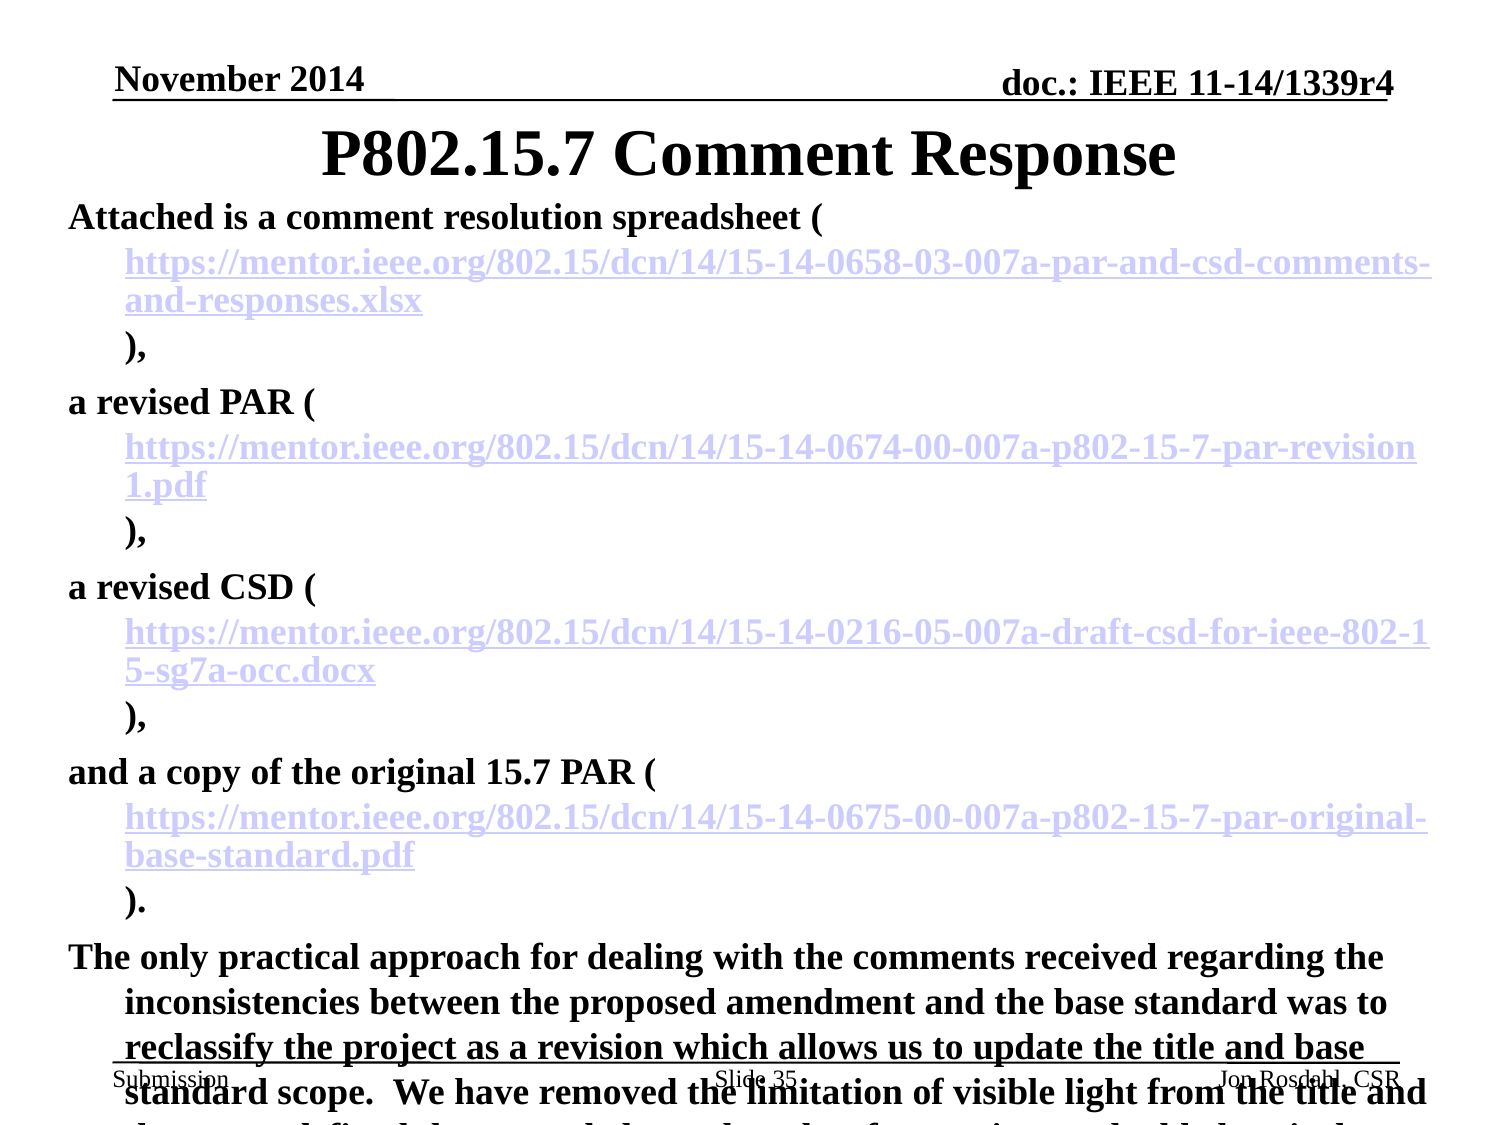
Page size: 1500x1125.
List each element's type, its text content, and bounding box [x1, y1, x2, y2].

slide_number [114, 54, 423, 100]
title P802.15.7 Comment Response [112, 112, 1388, 184]
footer Jon Rosdahl, CSR [878, 1061, 1402, 1093]
list Attached is a comment resolution spreadsheet (https://mentor.ieee.org/802.15/dcn/14/15-14-0658-03-007a-par-and-csd-comments-and-responses.xlsx), a revised PAR (https://mentor.ieee.org/802.15/dcn/14/15-14-0674-00-007a-p802-15-7-par-revision1.pdf), a revised CSD (https://mentor.ieee.org/802.15/dcn/14/15-14-0216-05-007a-draft-csd-for-ieee-802-15-sg7a-occ.docx), and a copy of the original 15.7 PAR (https://mentor.ieee.org/802.15/dcn/14/15-14-0675-00-007a-p802-15-7-par-original-base-standard.pdf). The only practical approach for dealing with the comments received regarding the inconsistencies between the proposed amendment and the base standard was to reclassify the project as a revision which allows us to update the title and base standard scope. We have removed the limitation of visible light from the title and the scope, defined the expanded wavelengths of operation, and added optical communications for cameras as an additional capability. We also updated the purpose, the need, and the stakeholders in the PAR and updated the CSD to be consistent with the comments received and the reclassification of the project as a revision rather than as an amendment. [52, 184, 1448, 1059]
slide_number Slide 35 [712, 1061, 800, 1123]
